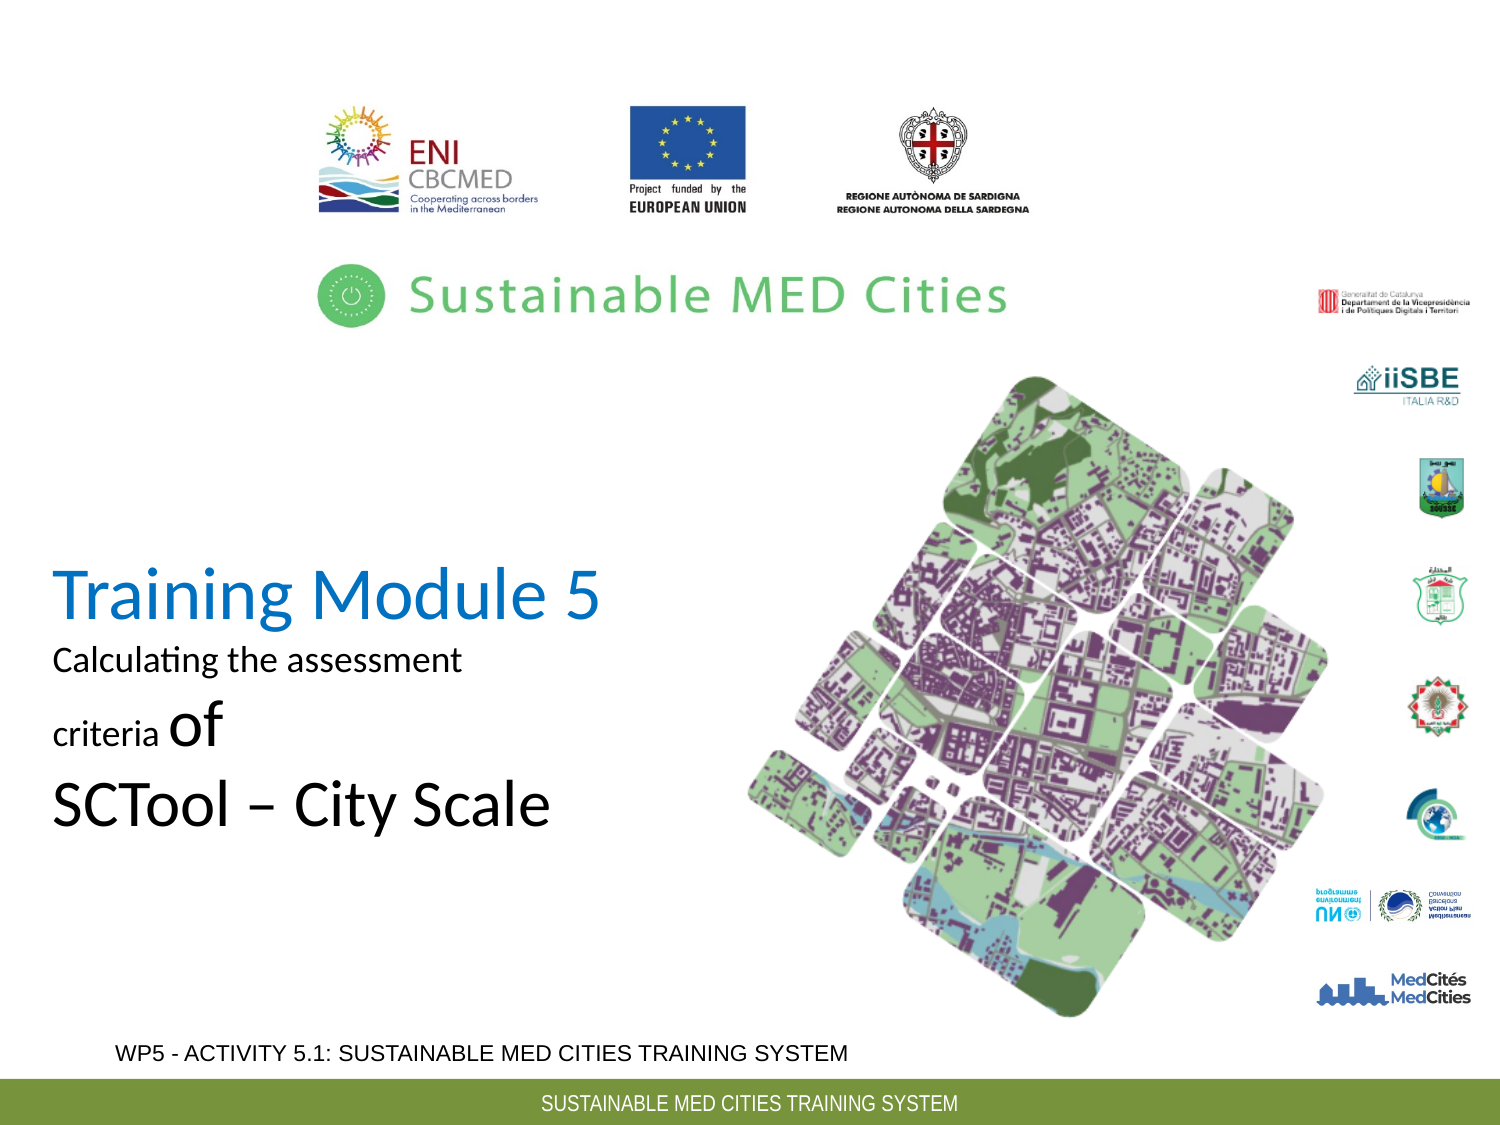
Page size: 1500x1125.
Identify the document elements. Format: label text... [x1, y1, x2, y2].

picture [1313, 279, 1474, 321]
picture [1346, 363, 1474, 411]
picture [284, 84, 1486, 1078]
picture [1396, 786, 1474, 847]
subtitle Training Module 5 Calculating the assessment criteria of SCTool – City Scale [37, 537, 1107, 951]
picture [1313, 885, 1474, 924]
picture [1313, 970, 1474, 1008]
picture [1414, 455, 1474, 523]
